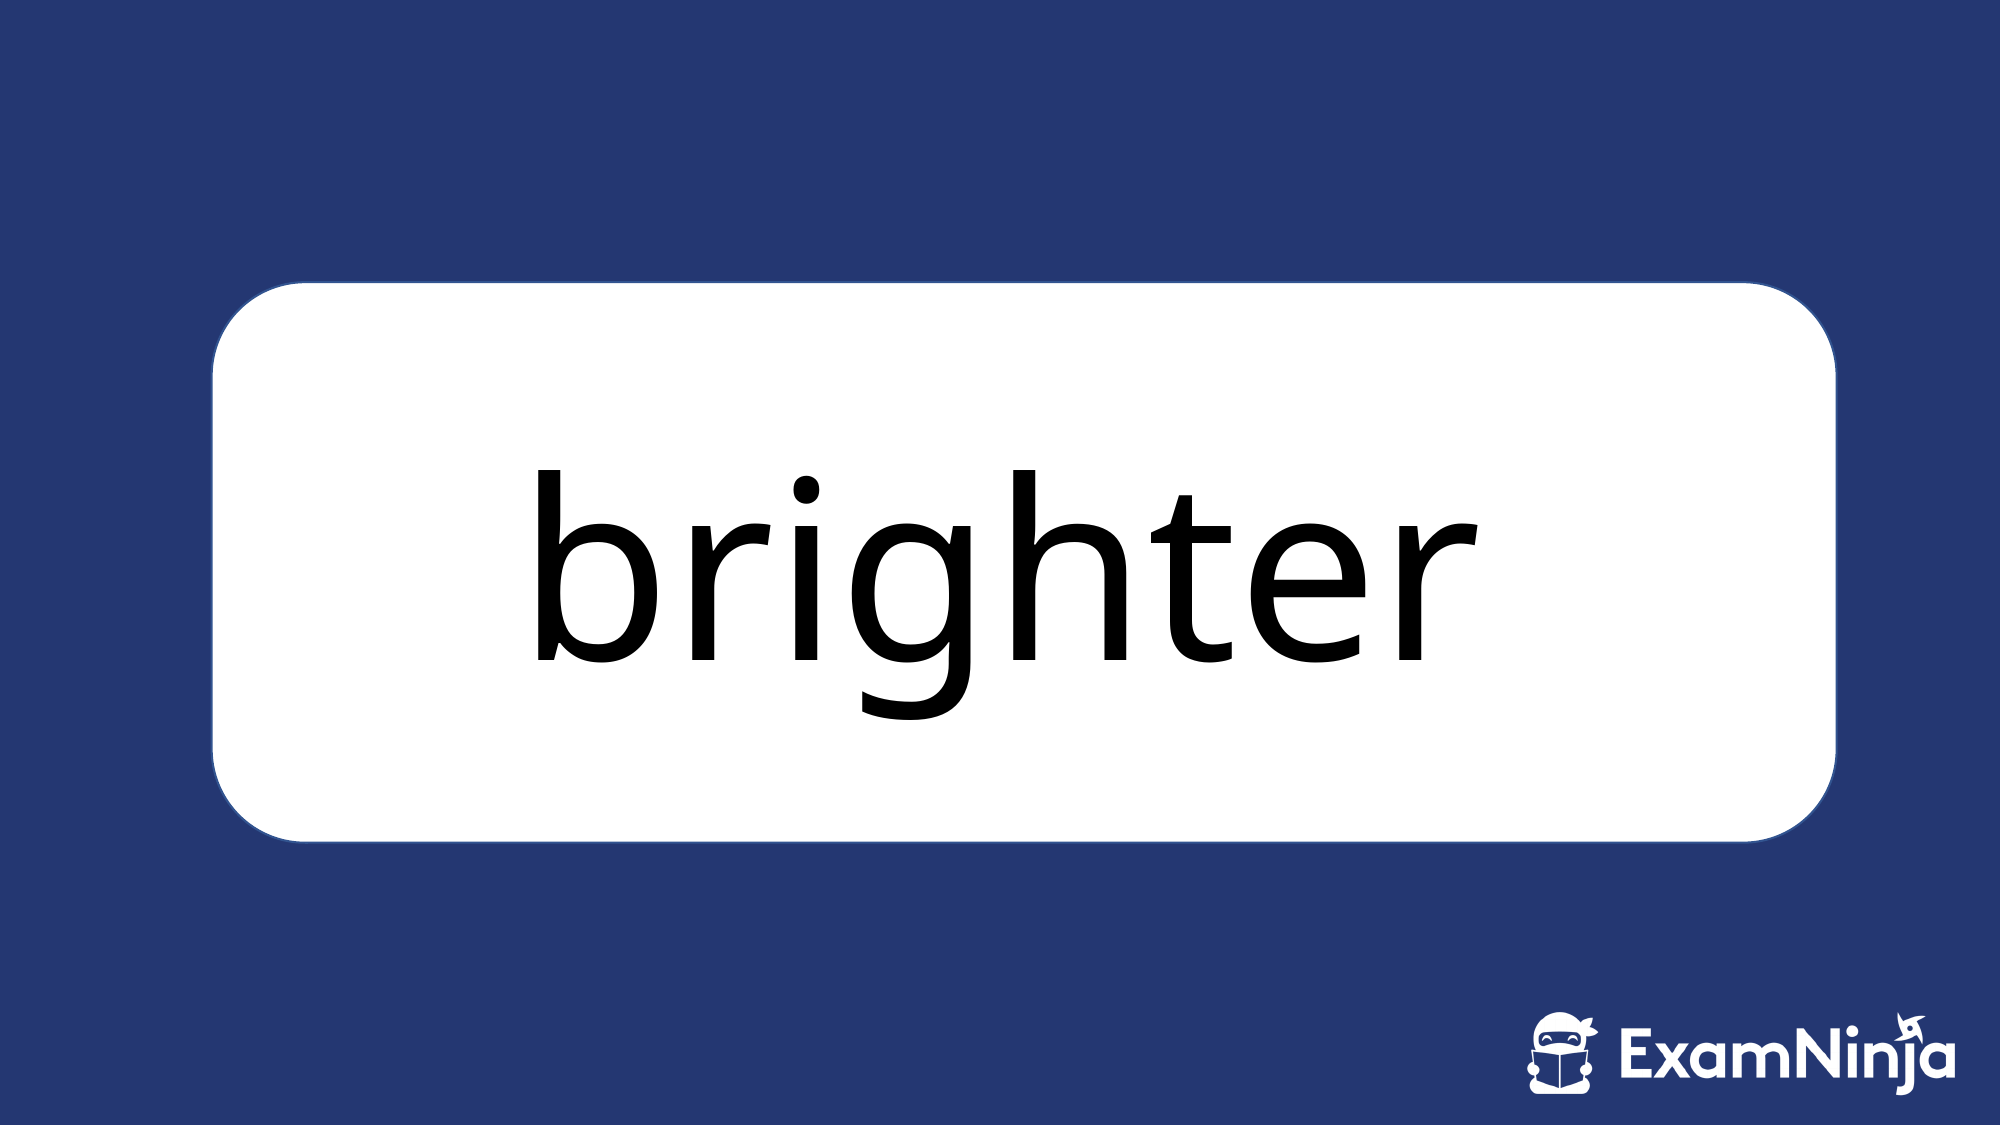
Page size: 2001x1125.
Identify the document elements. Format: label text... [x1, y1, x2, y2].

text_box [210, 719, 1838, 844]
picture [1501, 1003, 1979, 1102]
text_box brighter [143, 403, 1857, 719]
text_box [210, 281, 1838, 403]
